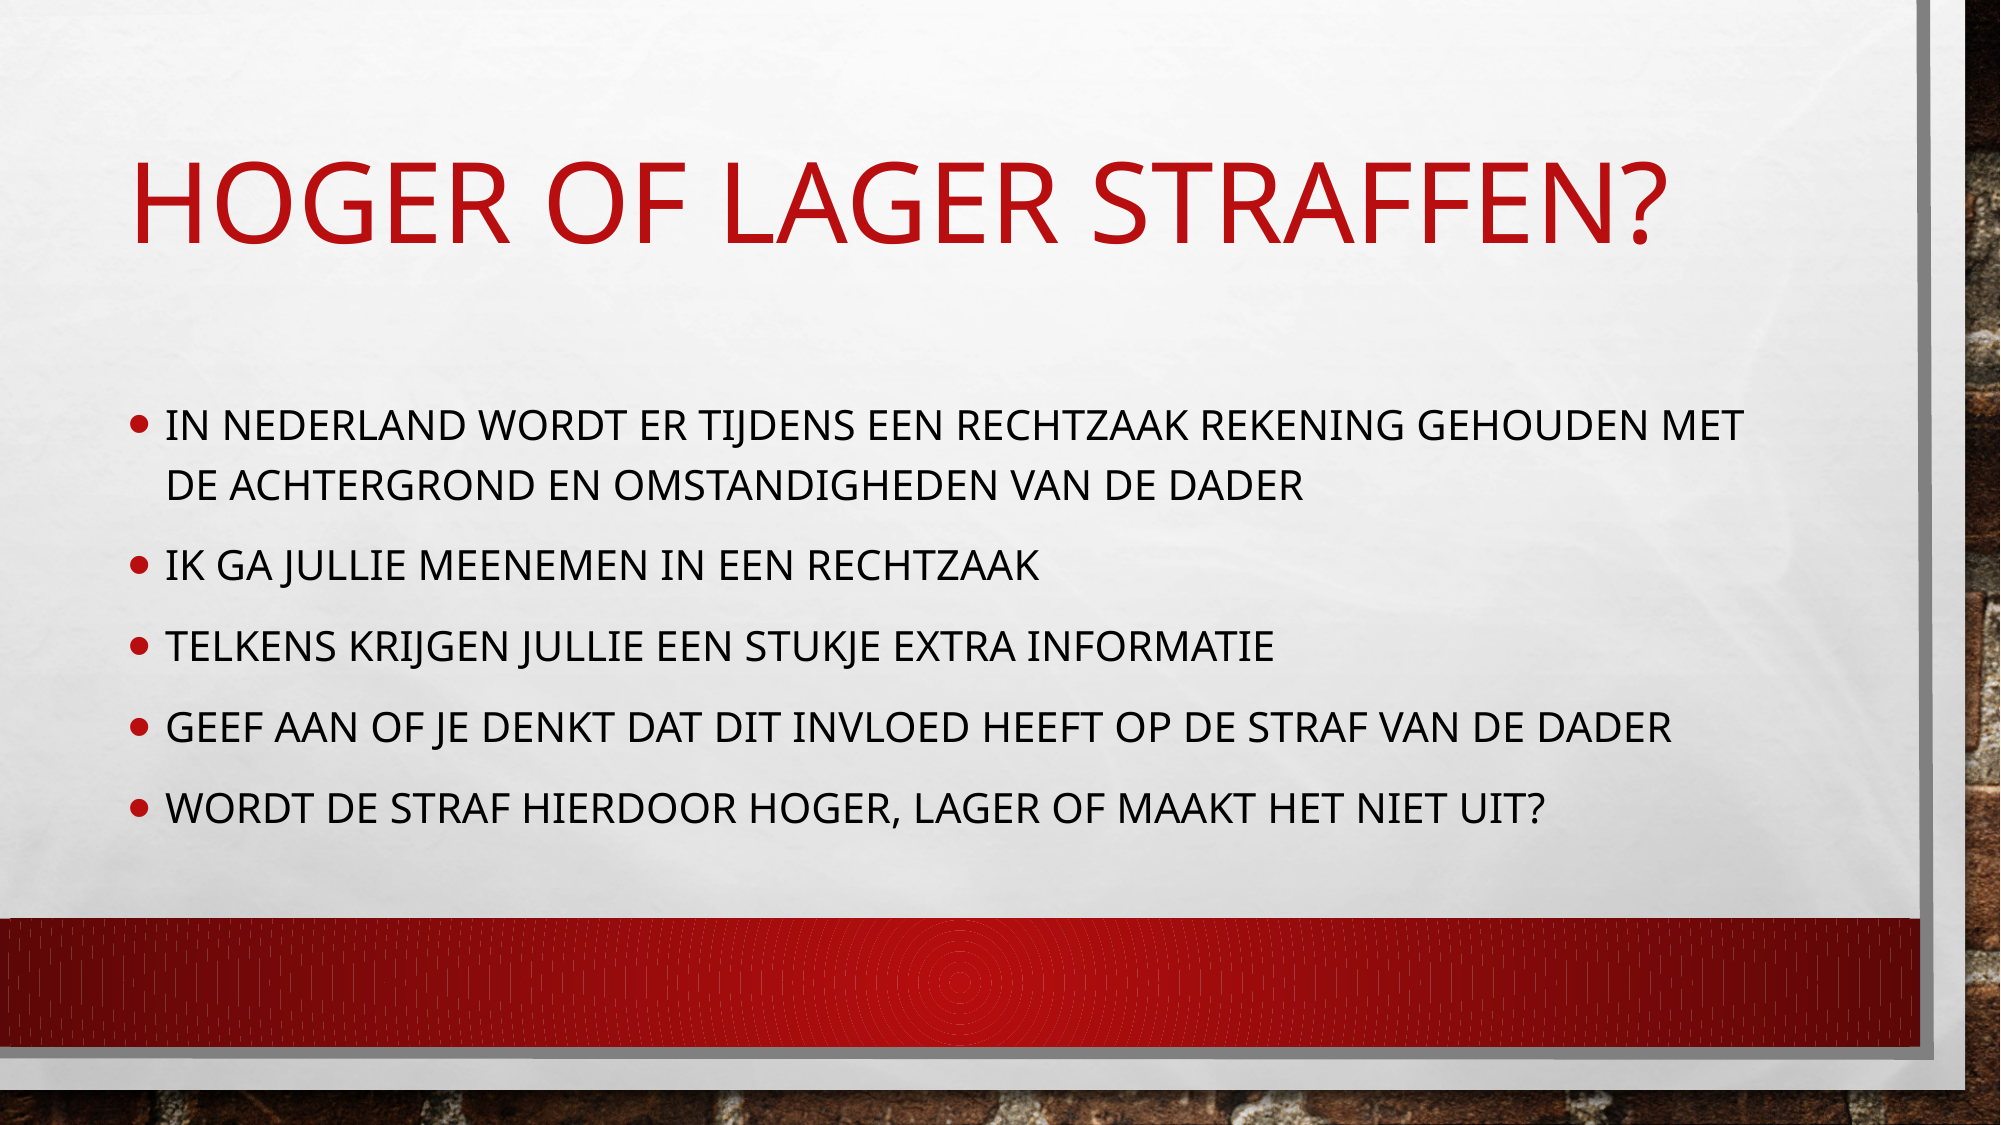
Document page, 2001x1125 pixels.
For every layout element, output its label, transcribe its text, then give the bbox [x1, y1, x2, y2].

list In Nederland wordt er tijdens een rechtzaak rekening gehouden met de achtergrond en omstandigheden van de dader Ik ga jullie meenemen in een rechtzaak Telkens krijgen jullie een stukje extra informatie Geef aan of je denkt dat dit invloed heeft op de straf van de dader Wordt de straf hierdoor hoger, lager of maakt het niet uit? [112, 338, 1818, 882]
picture [0, 0, 2000, 1125]
title Hoger of lager straffen? [112, 112, 1818, 302]
